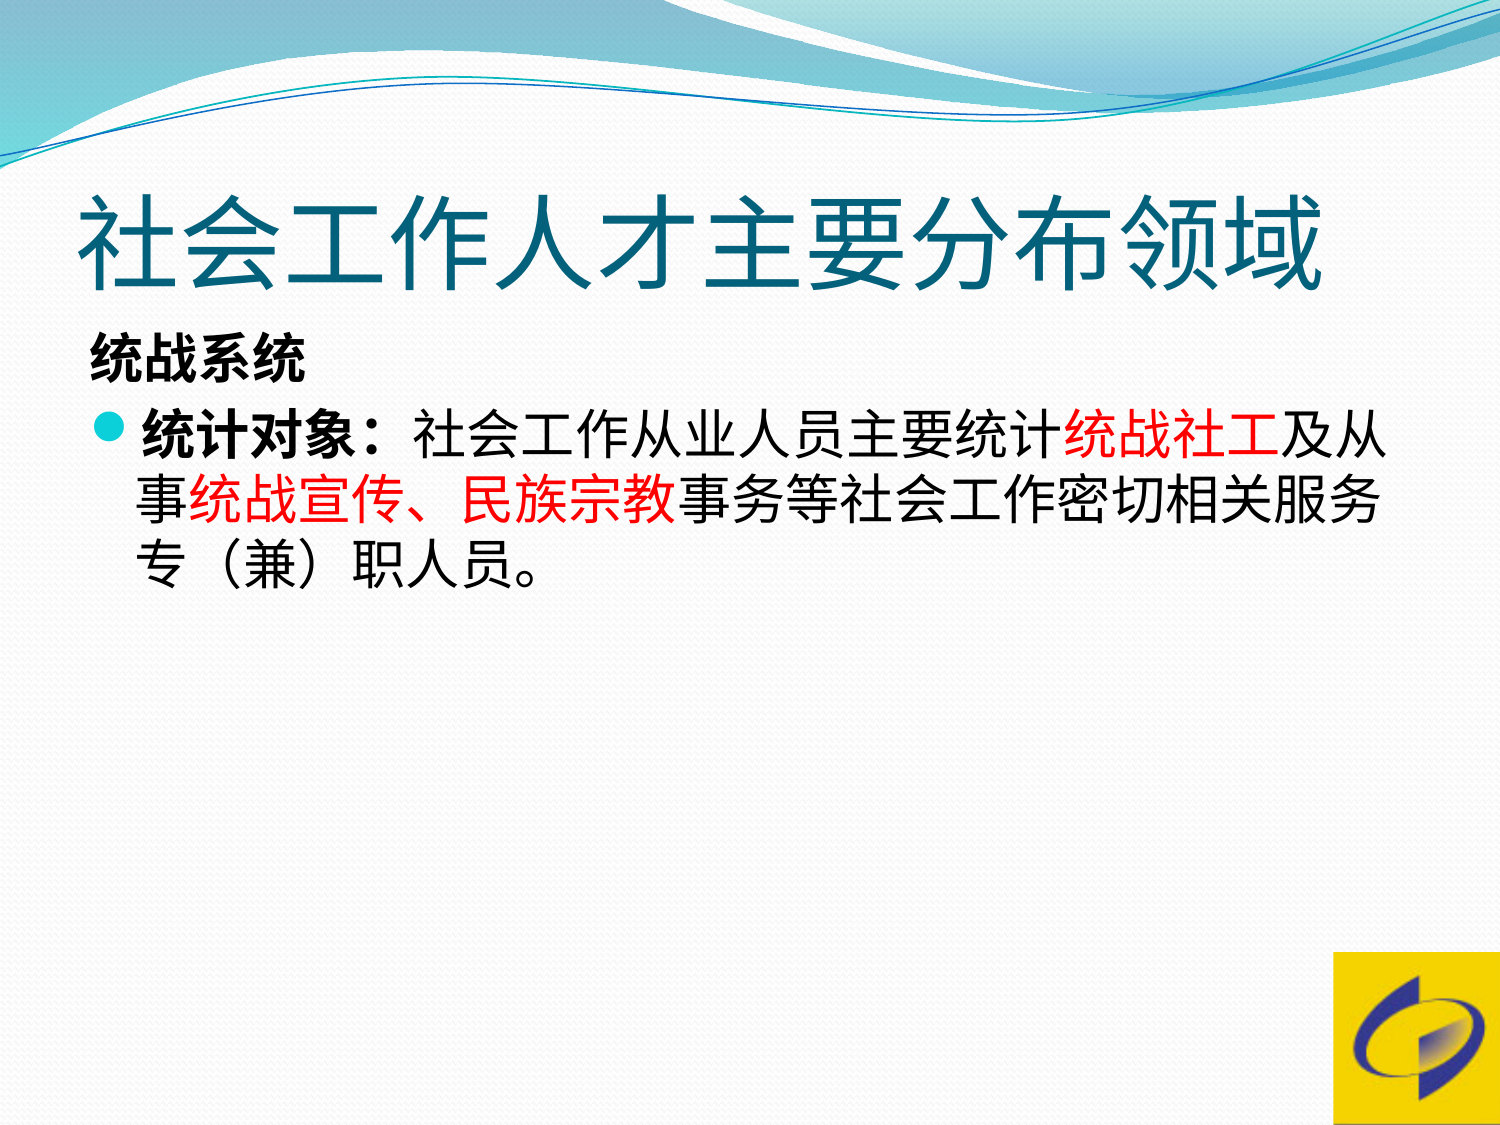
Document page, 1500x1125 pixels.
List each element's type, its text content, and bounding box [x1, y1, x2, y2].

title 社会工作人才主要分布领域 [75, 115, 1425, 303]
picture [1333, 952, 1500, 1125]
list 统战系统 统计对象：社会工作从业人员主要统计统战社工及从事统战宣传、民族宗教事务等社会工作密切相关服务专（兼）职人员。 [75, 317, 1425, 1038]
